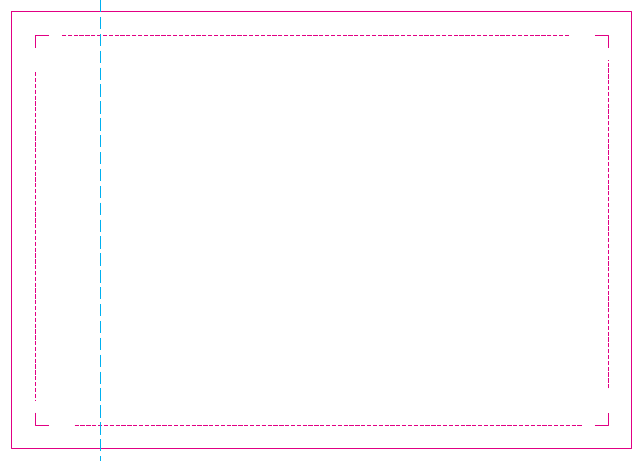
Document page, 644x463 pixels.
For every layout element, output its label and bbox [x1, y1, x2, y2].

text_box [11, 11, 96, 449]
text_box [105, 11, 632, 449]
